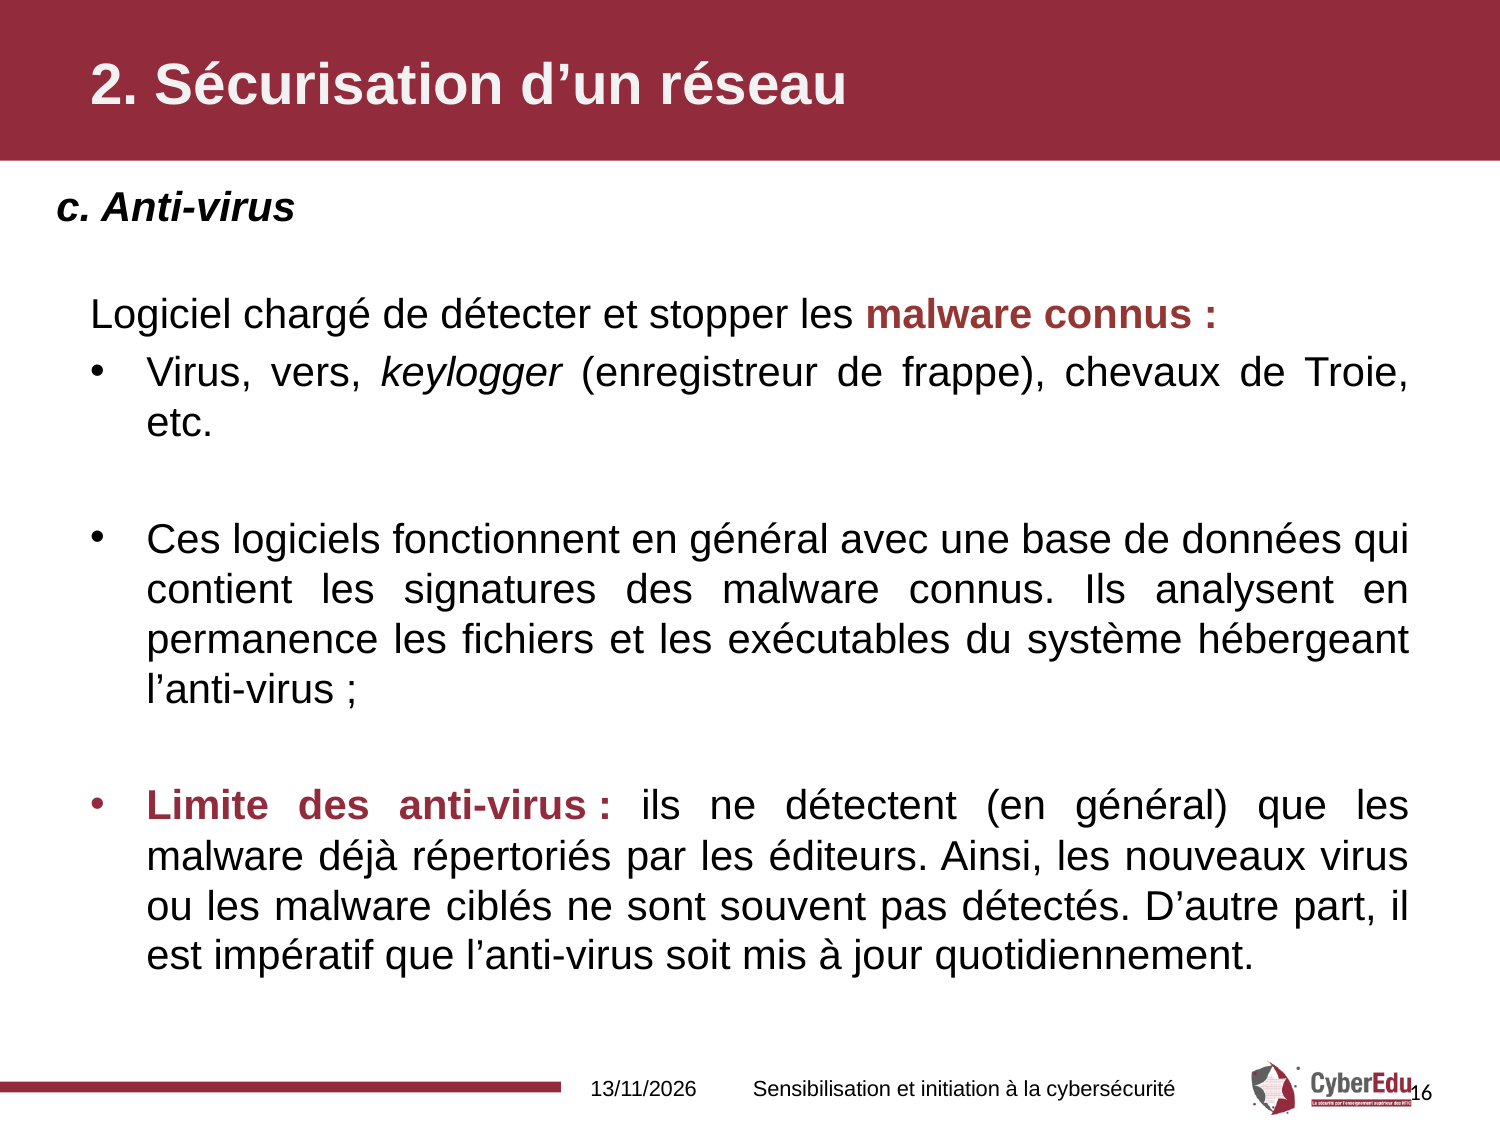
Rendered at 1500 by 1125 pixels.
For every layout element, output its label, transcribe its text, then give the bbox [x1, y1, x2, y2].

list Logiciel chargé de détecter et stopper les malware connus : Virus, vers, keylogger (enregistreur de frappe), chevaux de Troie, etc. Ces logiciels fonctionnent en général avec une base de données qui contient les signatures des malware connus. Ils analysent en permanence les fichiers et les exécutables du système hébergeant l’anti-virus ; Limite des anti-virus : ils ne détectent (en général) que les malware déjà répertoriés par les éditeurs. Ainsi, les nouveaux virus ou les malware ciblés ne sont souvent pas détectés. D’autre part, il est impératif que l’anti-virus soit mis à jour quotidiennement. [75, 278, 1425, 1035]
picture [1246, 1060, 1412, 1115]
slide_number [561, 1057, 727, 1118]
title 2. Sécurisation d’un réseau [75, 1, 1425, 161]
text_box c. Anti-virus [41, 172, 1471, 268]
footer Sensibilisation et initiation à la cybersécurité [738, 1057, 1236, 1118]
